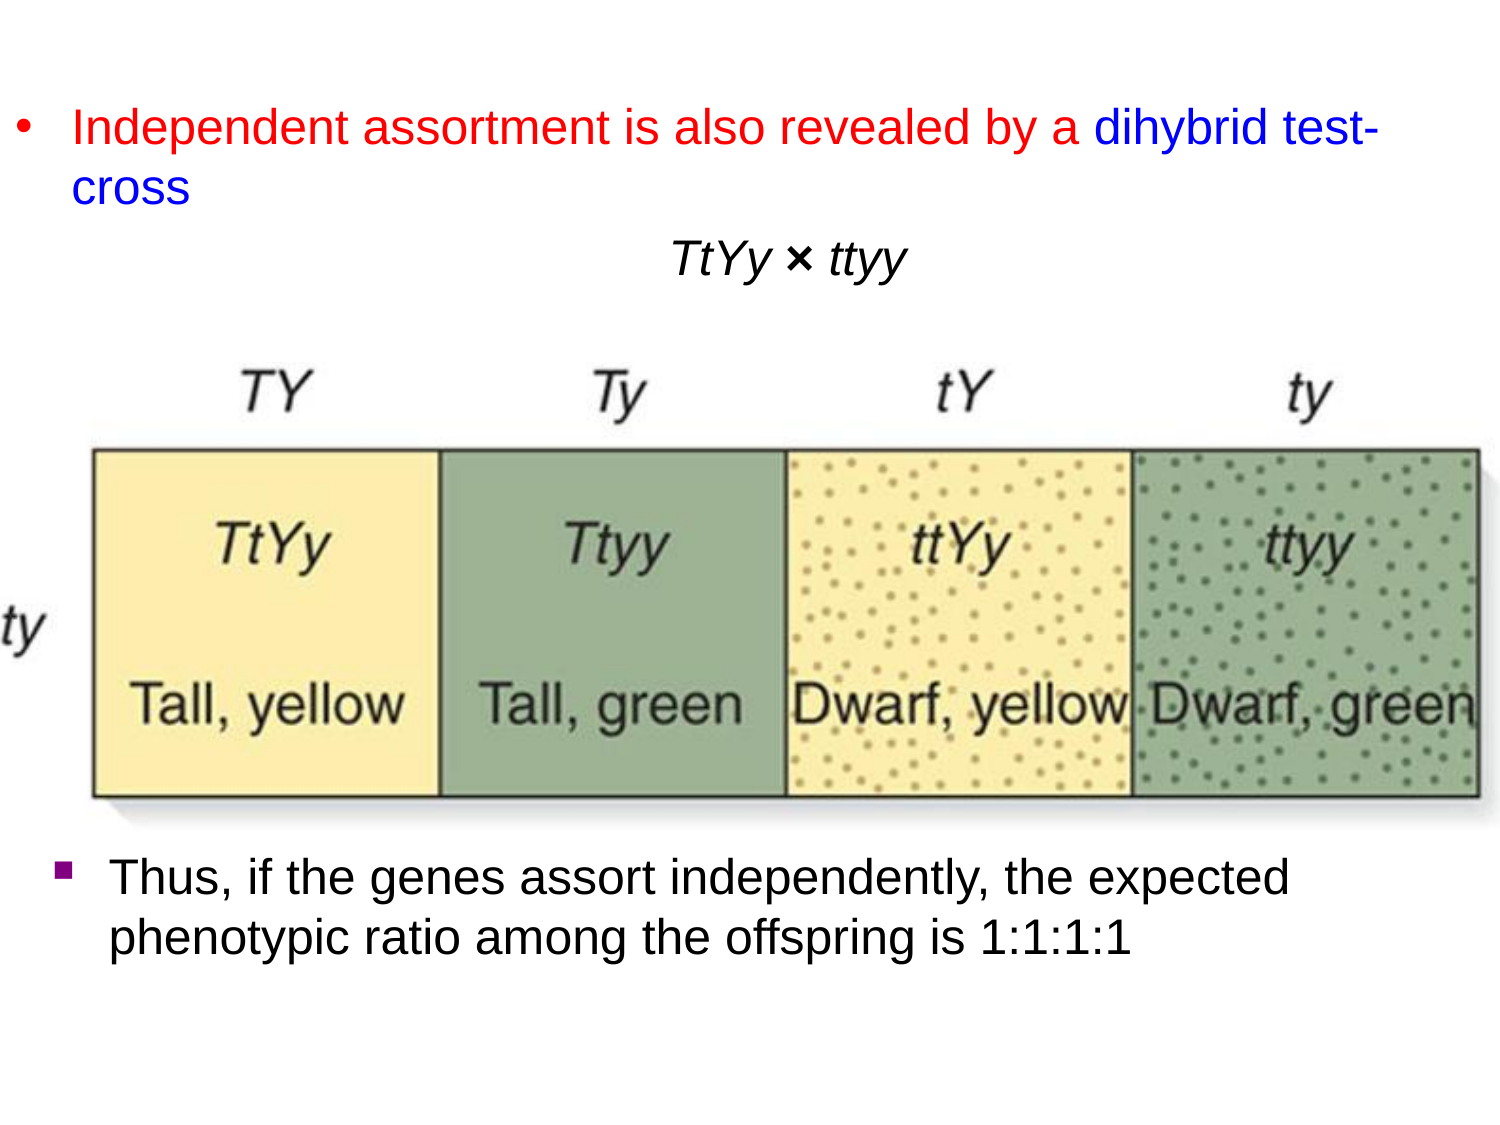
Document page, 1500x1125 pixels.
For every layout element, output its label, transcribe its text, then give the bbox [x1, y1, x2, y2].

list Independent assortment is also revealed by a dihybrid test-cross TtYy × ttyy [0, 87, 1500, 360]
picture [0, 362, 1500, 833]
text_box Thus, if the genes assort independently, the expected phenotypic ratio among the offspring is 1:1:1:1 [37, 841, 1500, 1125]
